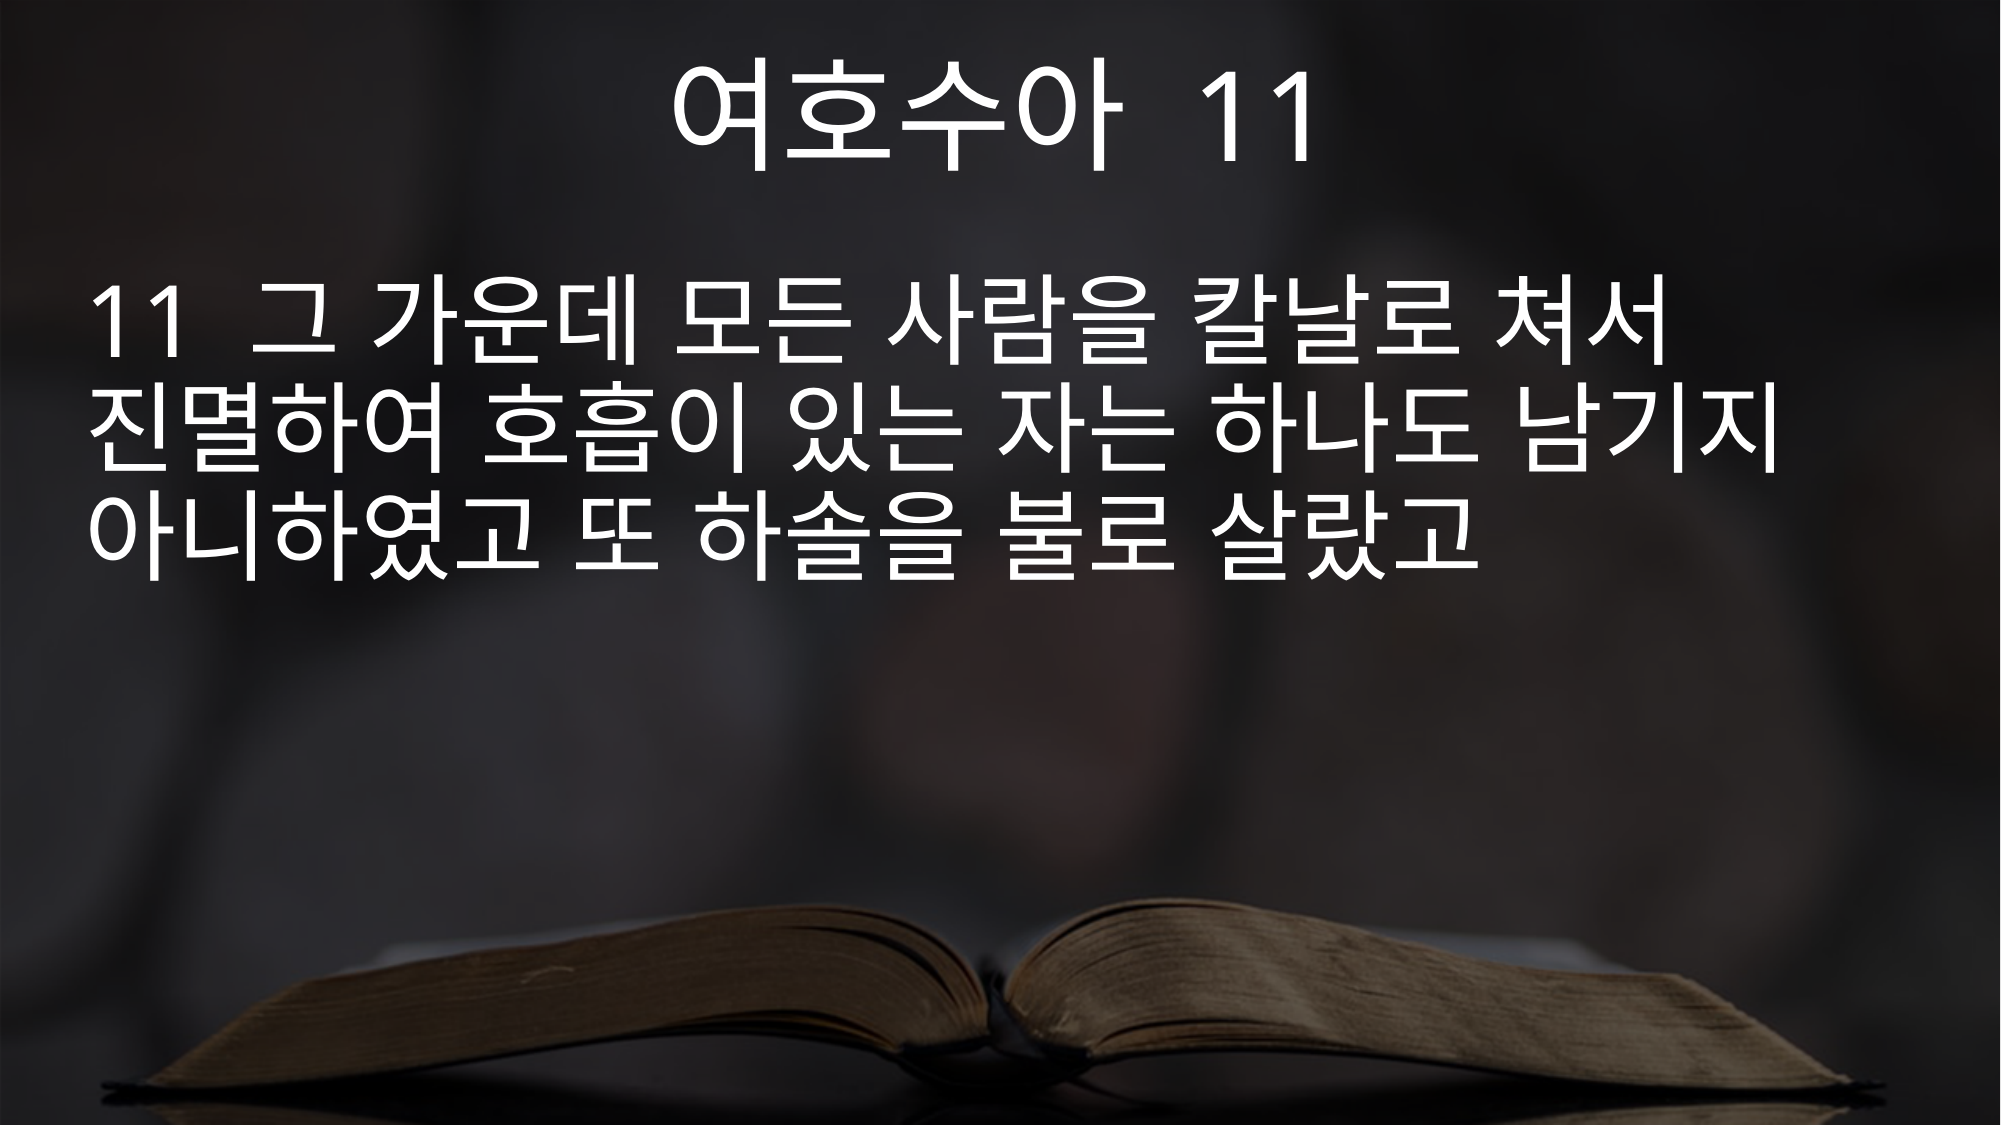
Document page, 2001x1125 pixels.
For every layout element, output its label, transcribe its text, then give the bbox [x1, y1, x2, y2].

list 11 그 가운데 모든 사람을 칼날로 쳐서 진멸하여 호흡이 있는 자는 하나도 남기지 아니하였고 또 하솔을 불로 살랐고 [69, 263, 1953, 423]
footer 여호수아 11 [0, 32, 2000, 192]
picture [0, 0, 2001, 1125]
